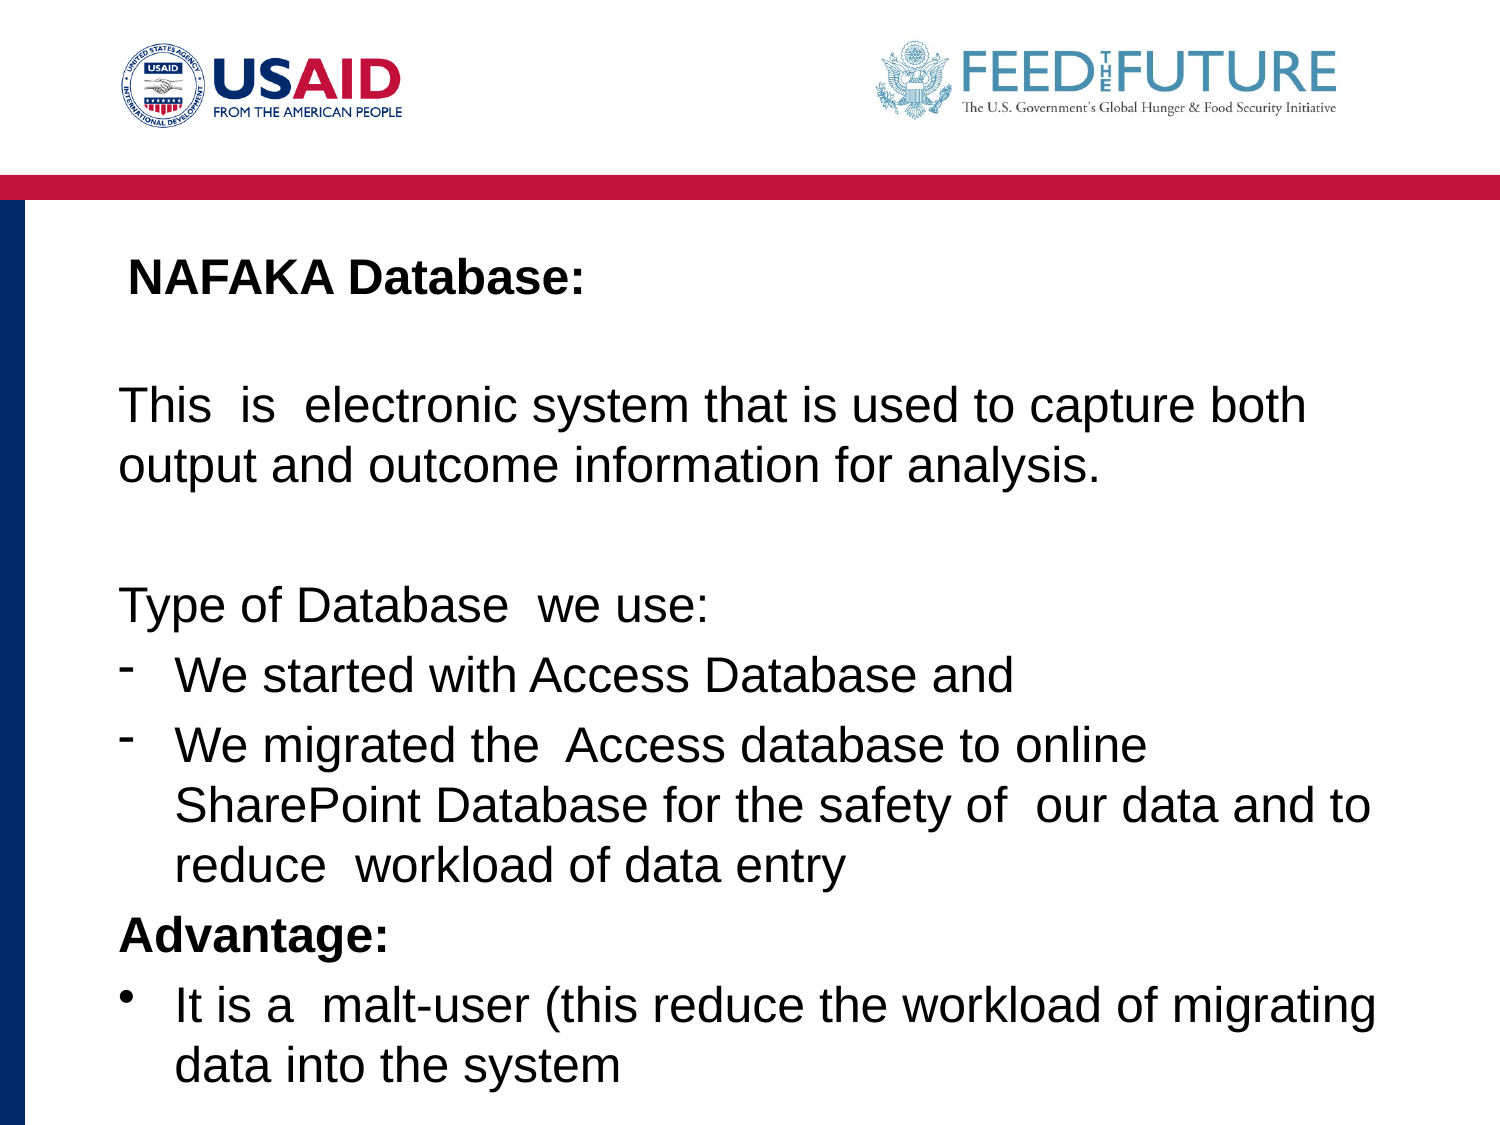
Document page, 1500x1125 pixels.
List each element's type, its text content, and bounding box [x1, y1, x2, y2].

title NAFAKA Database: [112, 237, 1388, 338]
picture [837, 11, 1378, 152]
picture [80, 17, 442, 158]
list This is electronic system that is used to capture both output and outcome information for analysis. Type of Database we use: We started with Access Database and We migrated the Access database to online SharePoint Database for the safety of our data and to reduce workload of data entry Advantage: It is a malt-user (this reduce the workload of migrating data into the system [103, 365, 1397, 1100]
